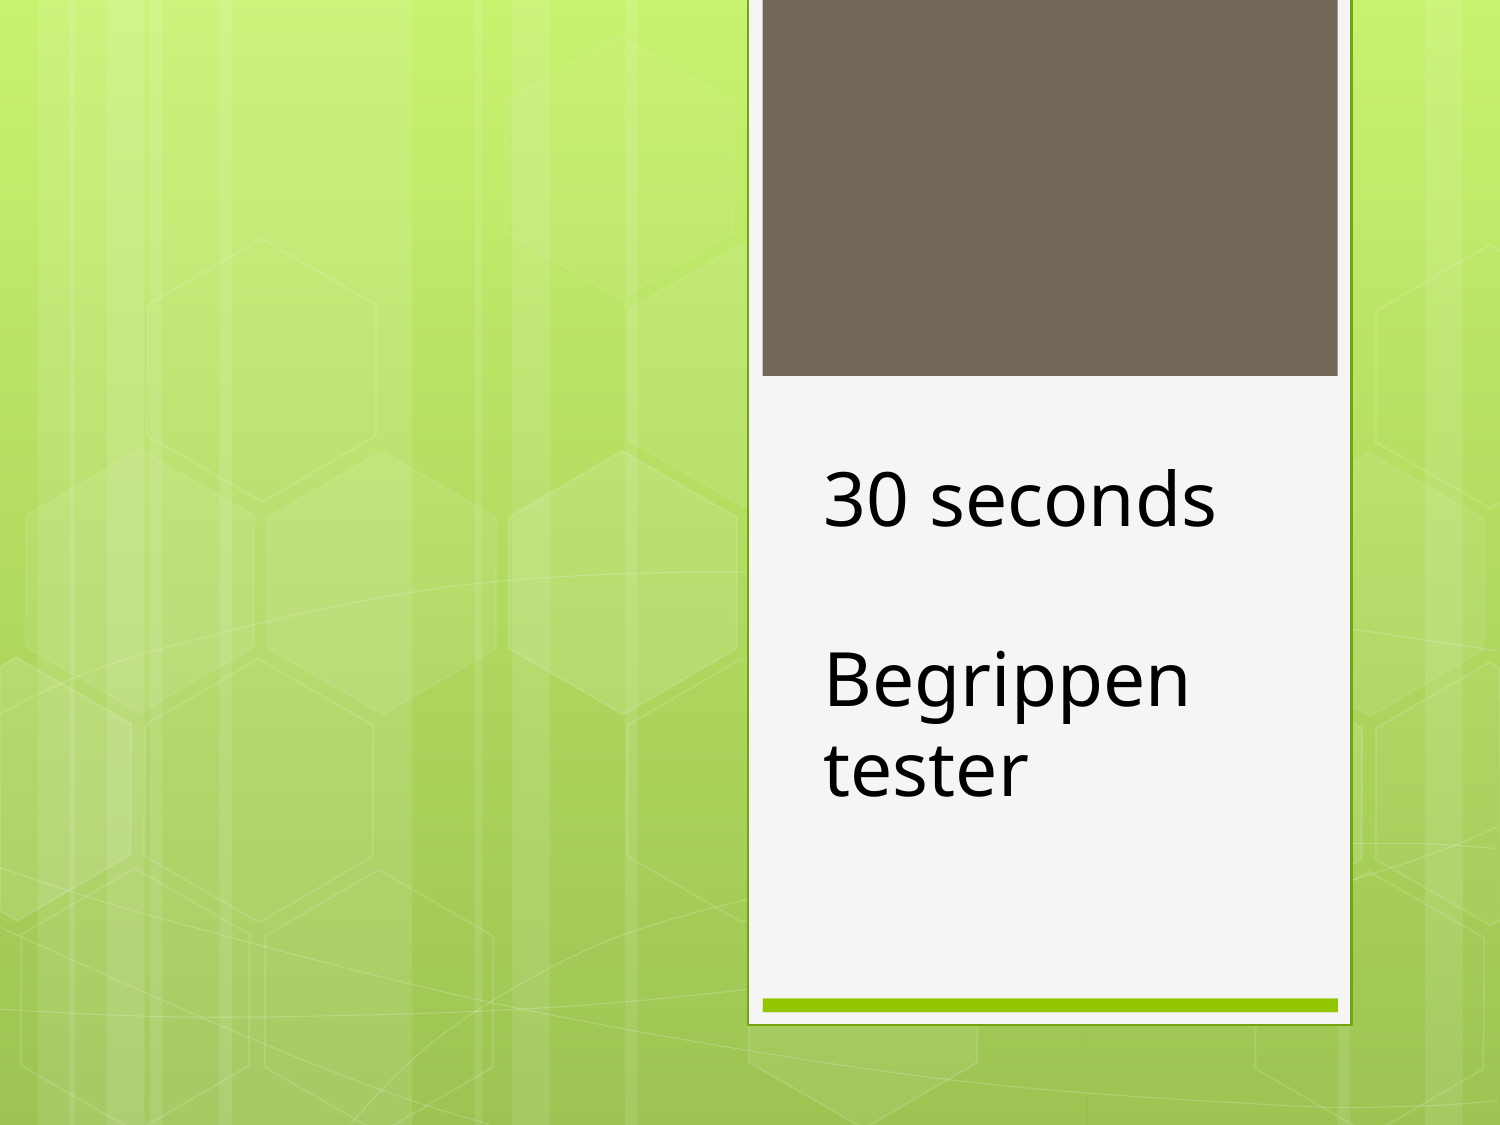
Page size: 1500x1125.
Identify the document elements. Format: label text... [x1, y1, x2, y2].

text_box 30 seconds Begrippen tester [809, 444, 1317, 820]
